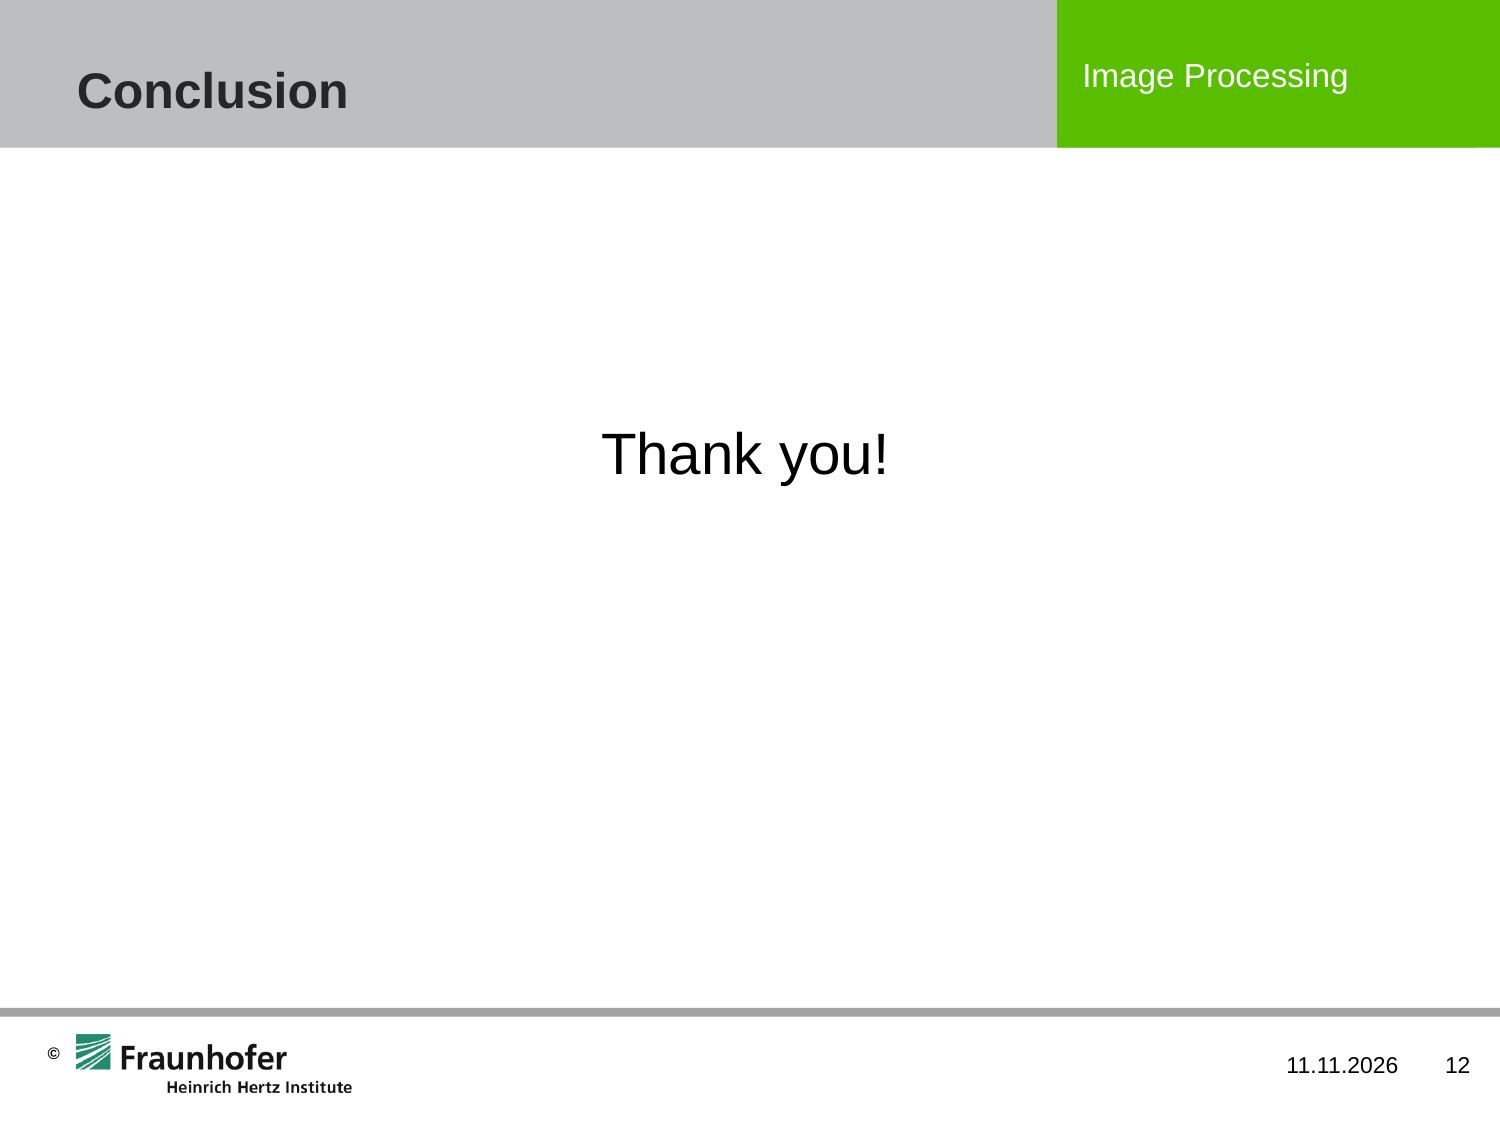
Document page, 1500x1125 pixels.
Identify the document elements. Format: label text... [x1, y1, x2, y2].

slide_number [1019, 1034, 1394, 1094]
picture [76, 1034, 352, 1093]
text_box Thank you! [586, 408, 906, 494]
slide_number 12 [1394, 1034, 1471, 1094]
title Conclusion [76, 59, 1022, 119]
